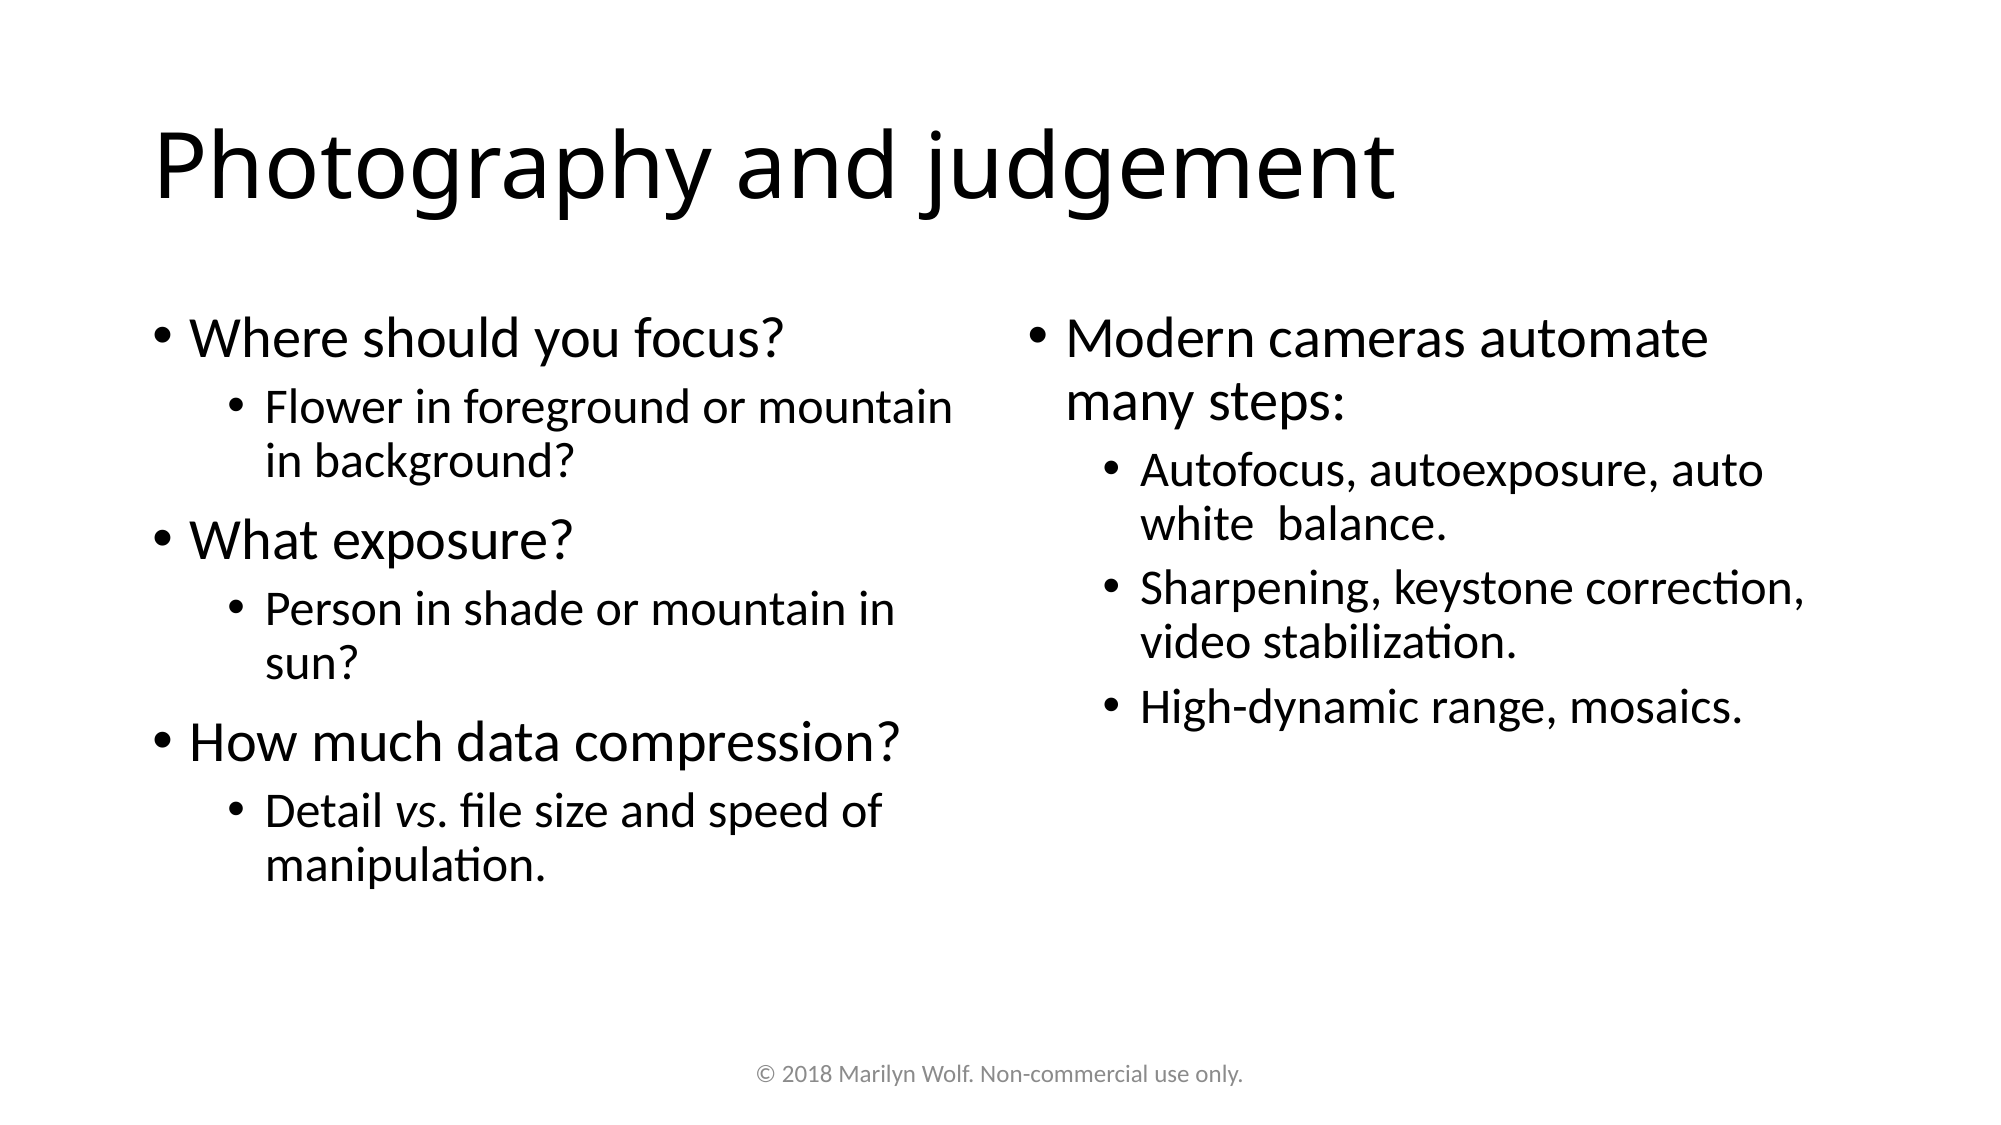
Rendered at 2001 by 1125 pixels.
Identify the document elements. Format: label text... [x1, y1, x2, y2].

list Modern cameras automate many steps: Autofocus, autoexposure, auto white balance. Sharpening, keystone correction, video stabilization. High-dynamic range, mosaics. [1012, 299, 1863, 1014]
title Photography and judgement [137, 59, 1863, 278]
footer © 2018 Marilyn Wolf. Non-commercial use only. [662, 1042, 1338, 1103]
list Where should you focus? Flower in foreground or mountain in background? What exposure? Person in shade or mountain in sun? How much data compression? Detail vs. file size and speed of manipulation. [137, 299, 988, 1014]
